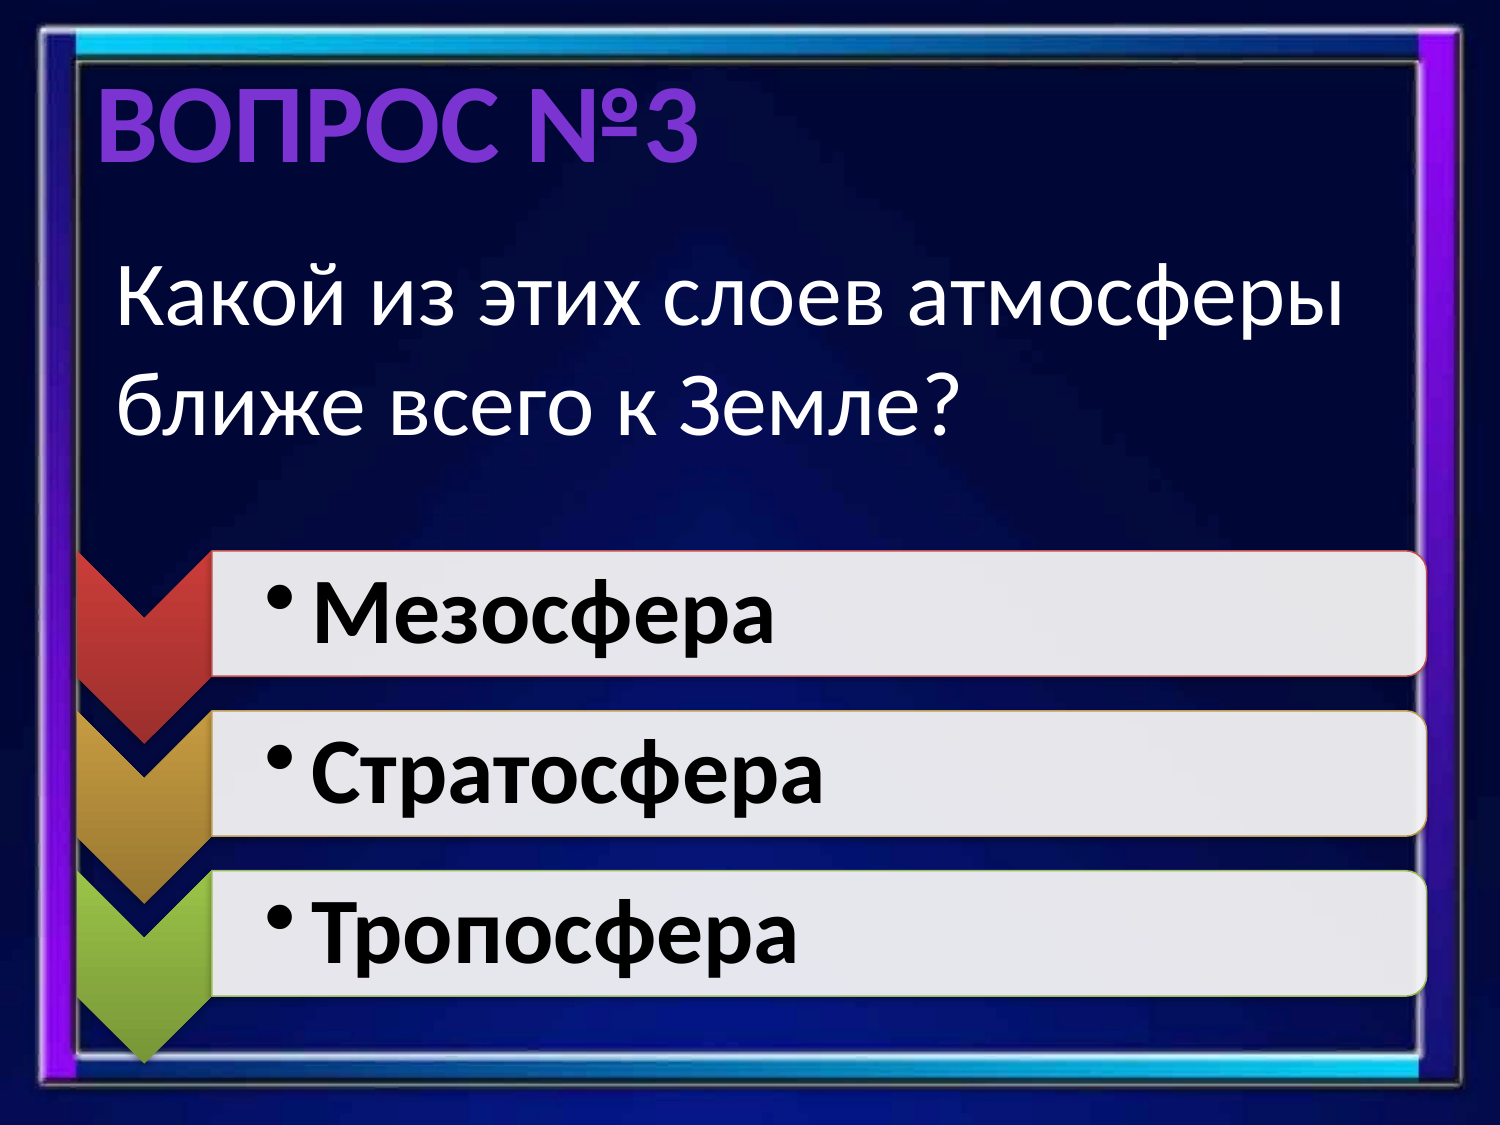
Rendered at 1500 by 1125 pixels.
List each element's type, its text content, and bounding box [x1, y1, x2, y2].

picture [0, 0, 1500, 1125]
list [76, 550, 1427, 1065]
text_box Вопрос №3 [79, 42, 716, 193]
title Какой из этих слоев атмосферы ближе всего к Земле? [100, 208, 1451, 480]
